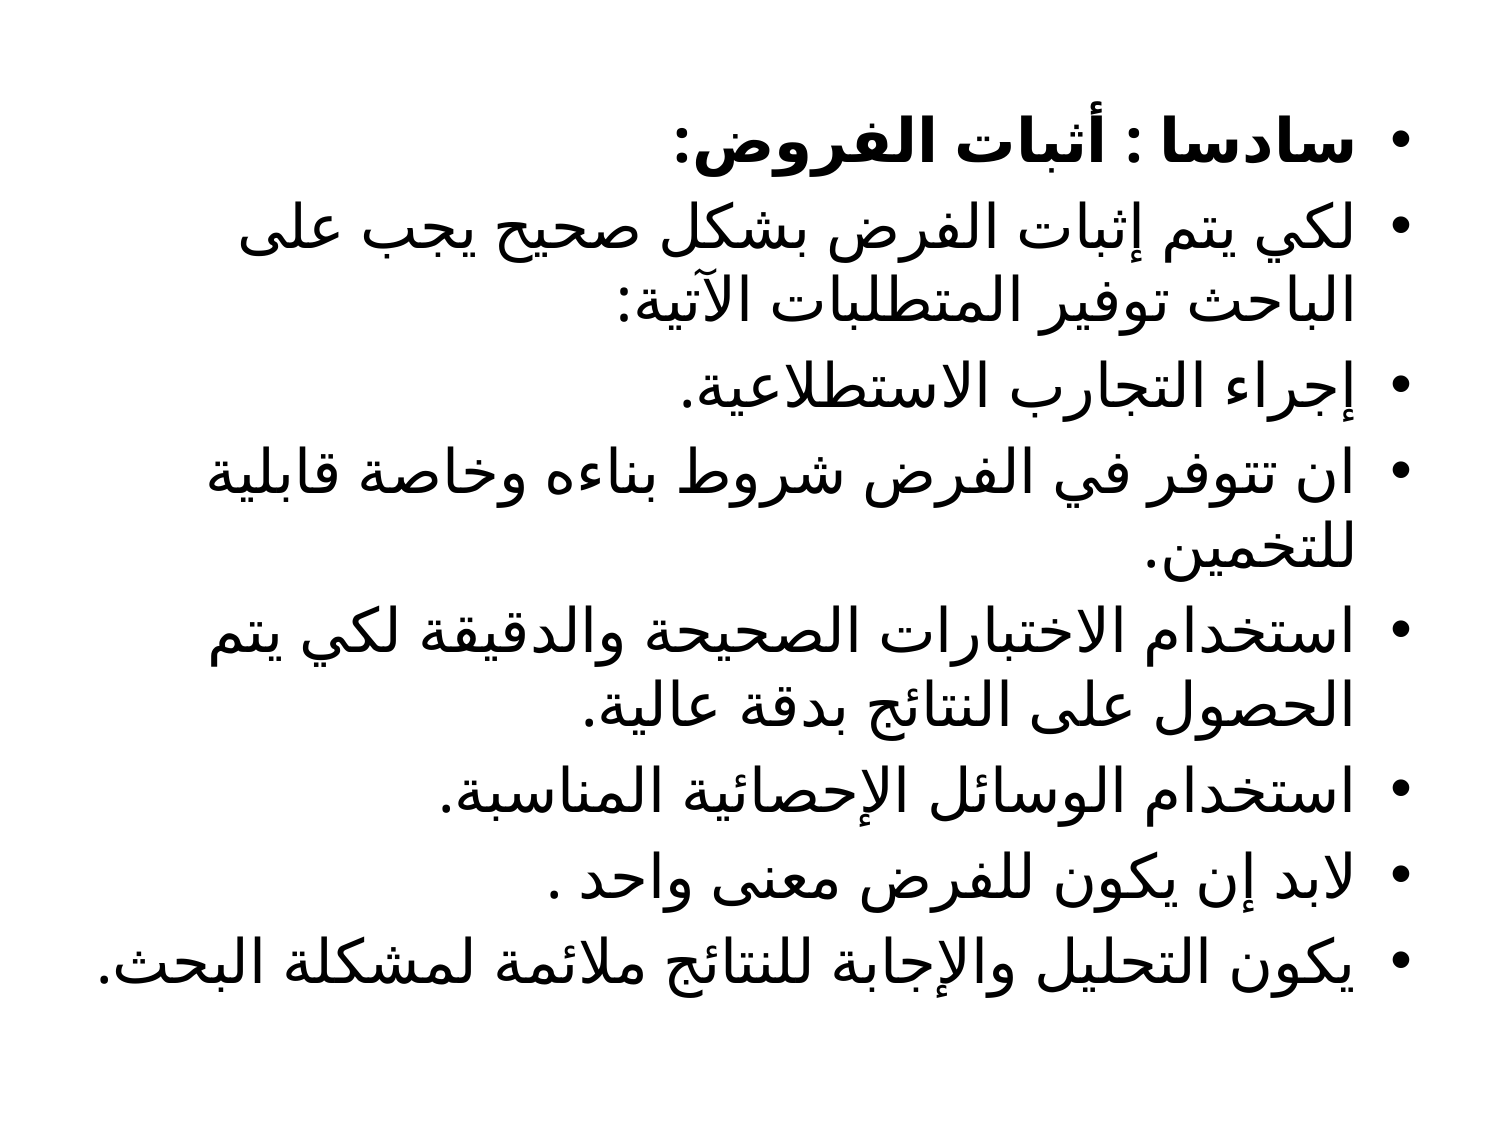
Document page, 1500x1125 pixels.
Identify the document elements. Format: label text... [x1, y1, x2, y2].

list سادسا : أثبات الفروض: لكي يتم إثبات الفرض بشكل صحيح يجب على الباحث توفير المتطلبات الآتية: إجراء التجارب الاستطلاعية. ان تتوفر في الفرض شروط بناءه وخاصة قابلية للتخمين. استخدام الاختبارات الصحيحة والدقيقة لكي يتم الحصول على النتائج بدقة عالية. استخدام الوسائل الإحصائية المناسبة. لابد إن يكون للفرض معنى واحد . يكون التحليل والإجابة للنتائج ملائمة لمشكلة البحث. [75, 93, 1425, 1005]
